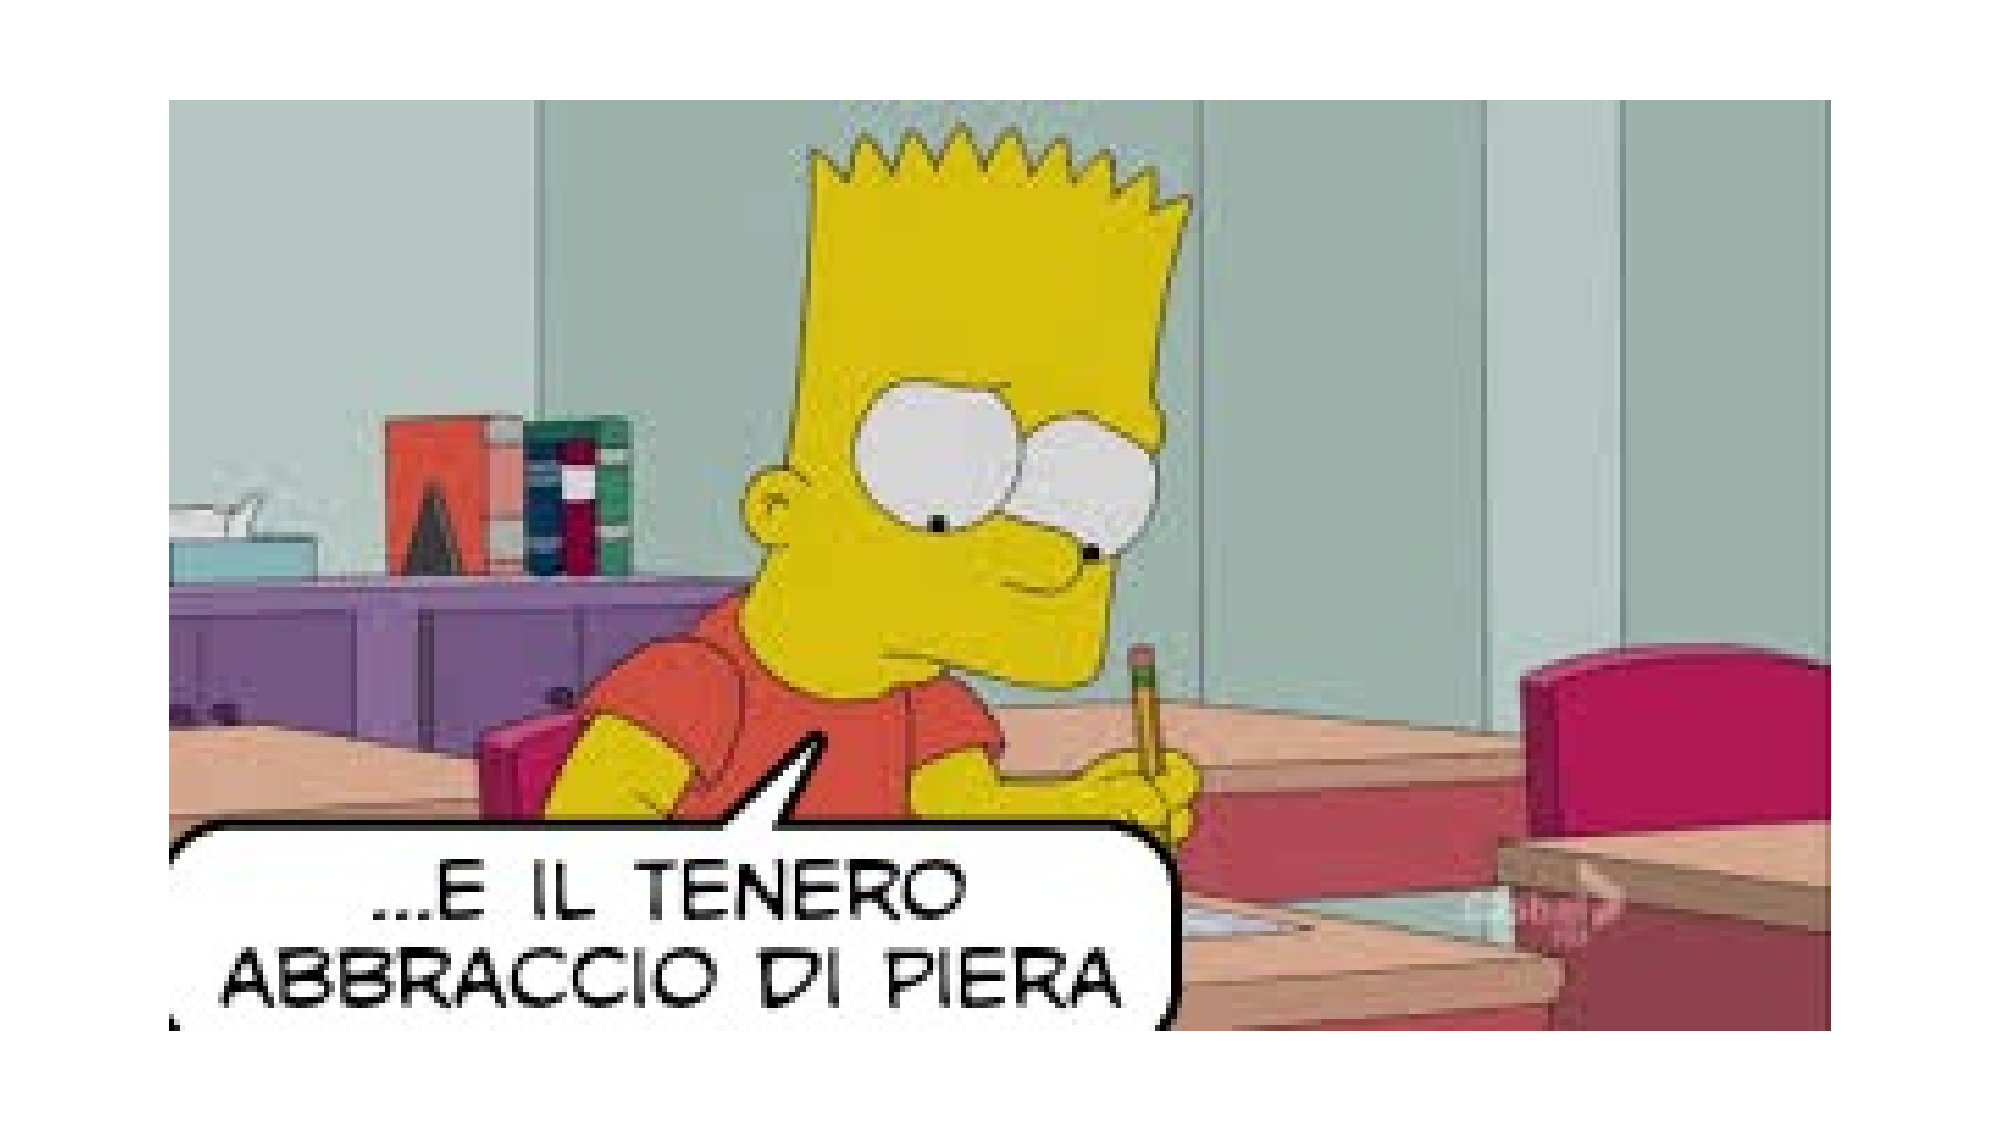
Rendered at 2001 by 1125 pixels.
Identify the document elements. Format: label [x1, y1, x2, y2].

list [169, 100, 1830, 1031]
